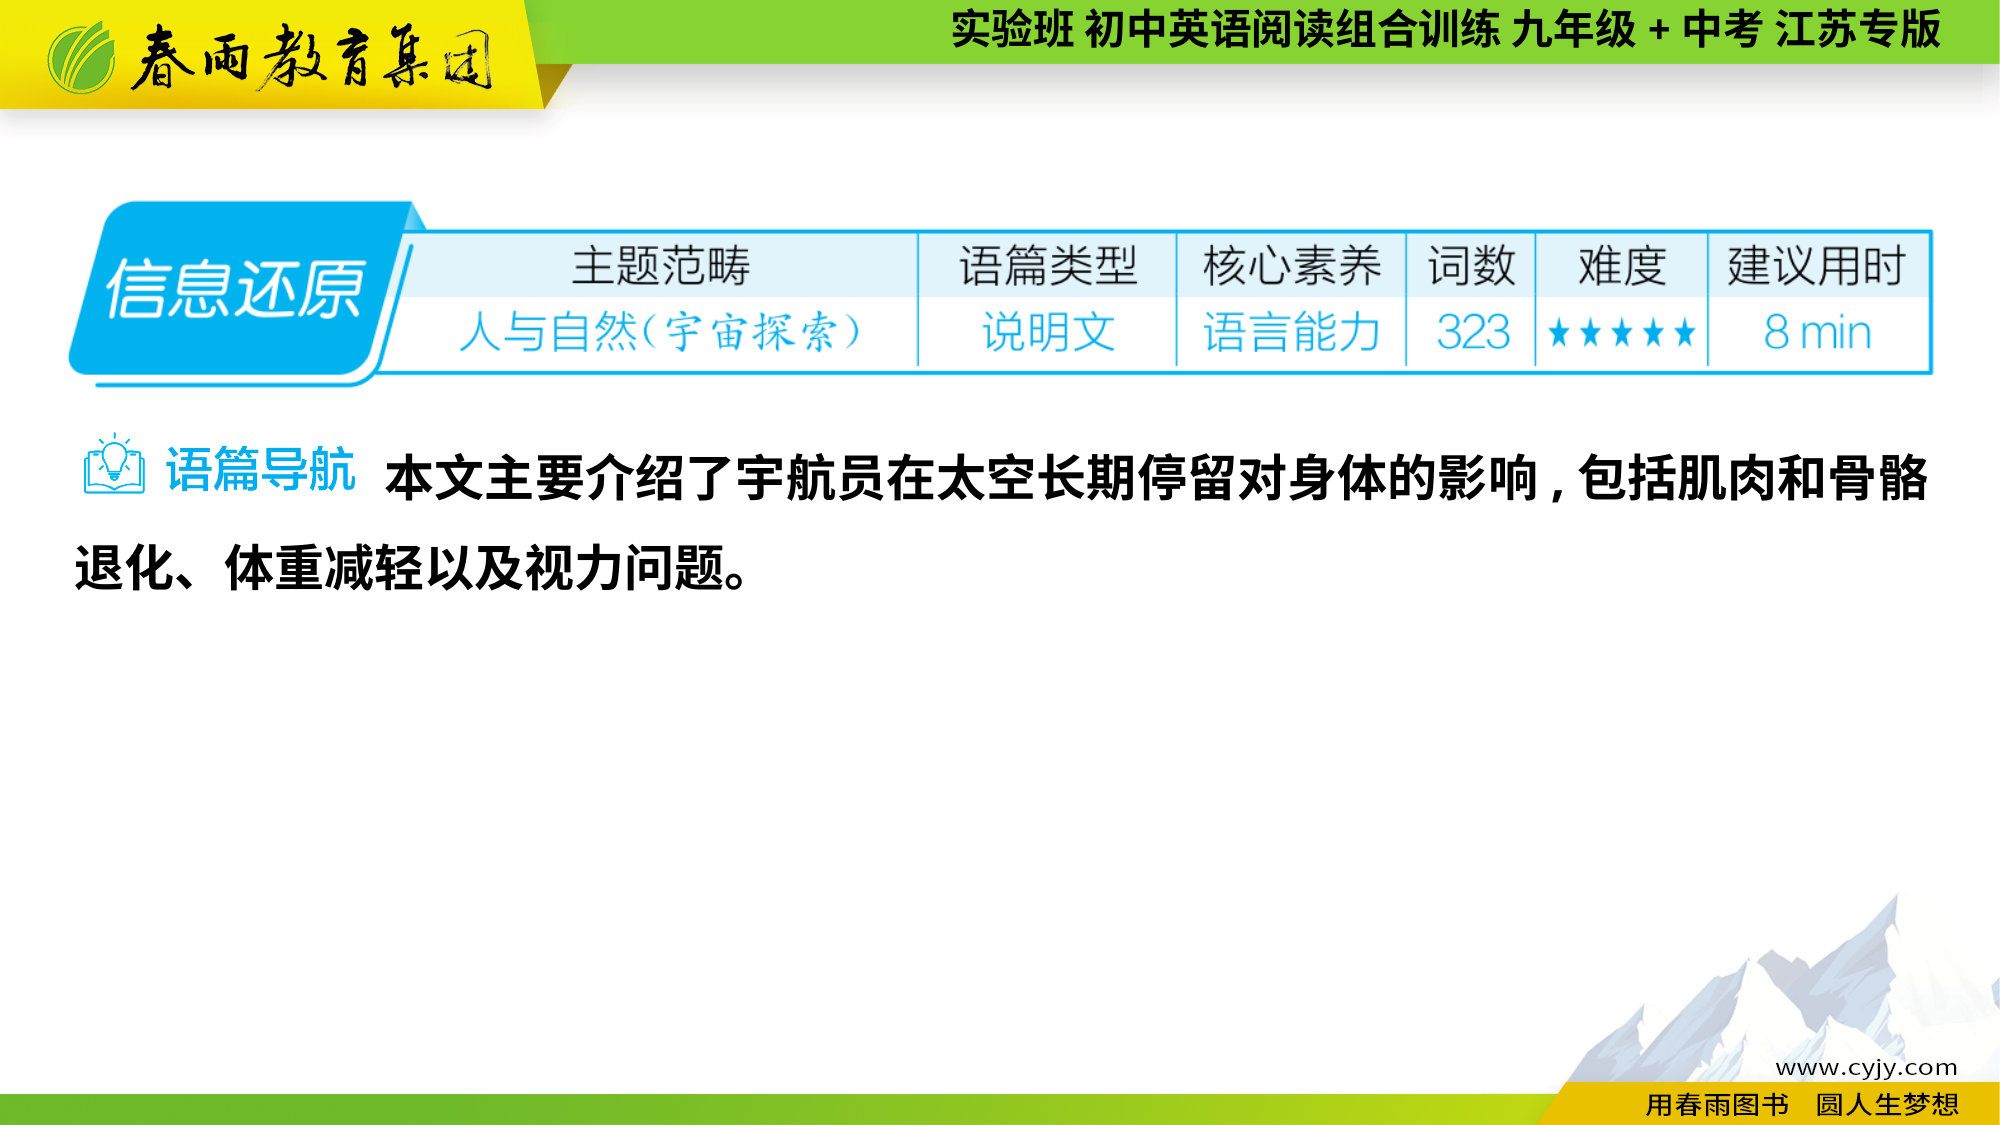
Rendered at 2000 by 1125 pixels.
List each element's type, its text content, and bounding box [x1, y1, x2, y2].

picture [0, 0, 2000, 1125]
list 本文主要介绍了宇航员在太空长期停留对身体的影响,包括肌肉和骨骼退化、体重减轻以及视力问题。 [59, 409, 1944, 595]
